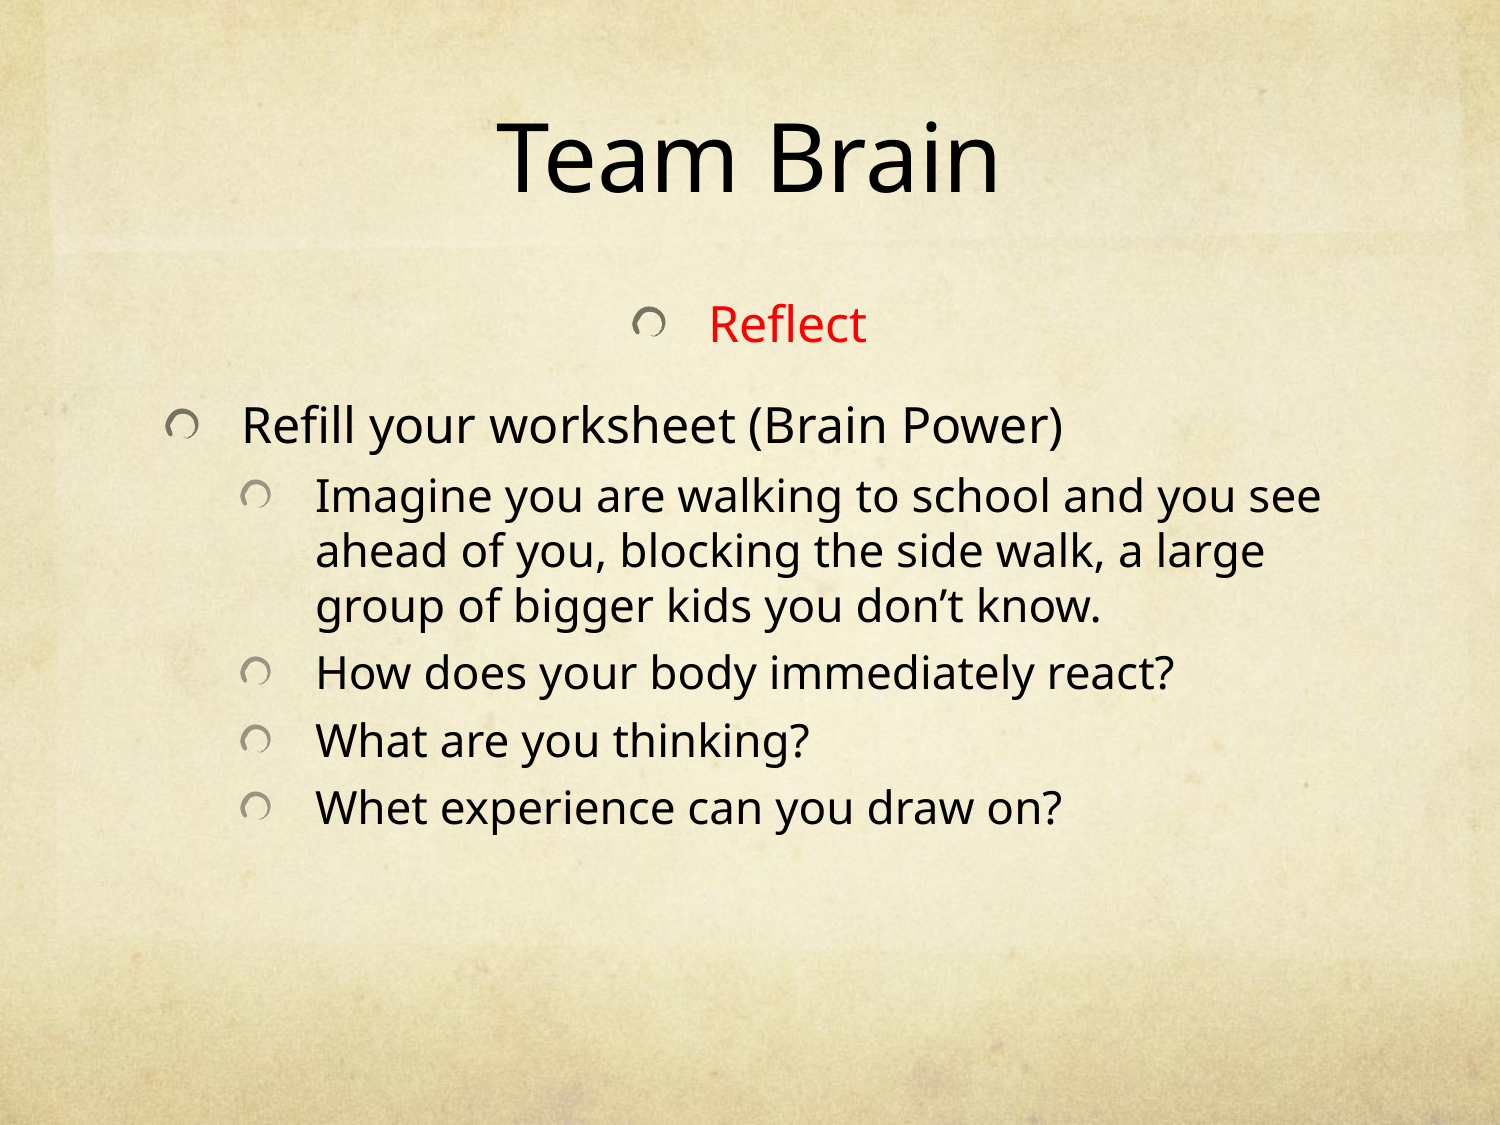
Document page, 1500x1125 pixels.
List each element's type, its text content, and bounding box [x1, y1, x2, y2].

list Reflect Refill your worksheet (Brain Power) Imagine you are walking to school and you see ahead of you, blocking the side walk, a large group of bigger kids you don’t know. How does your body immediately react? What are you thinking? Whet experience can you draw on? [150, 284, 1350, 950]
picture [0, 0, 1500, 1125]
title Team Brain [150, 82, 1350, 225]
